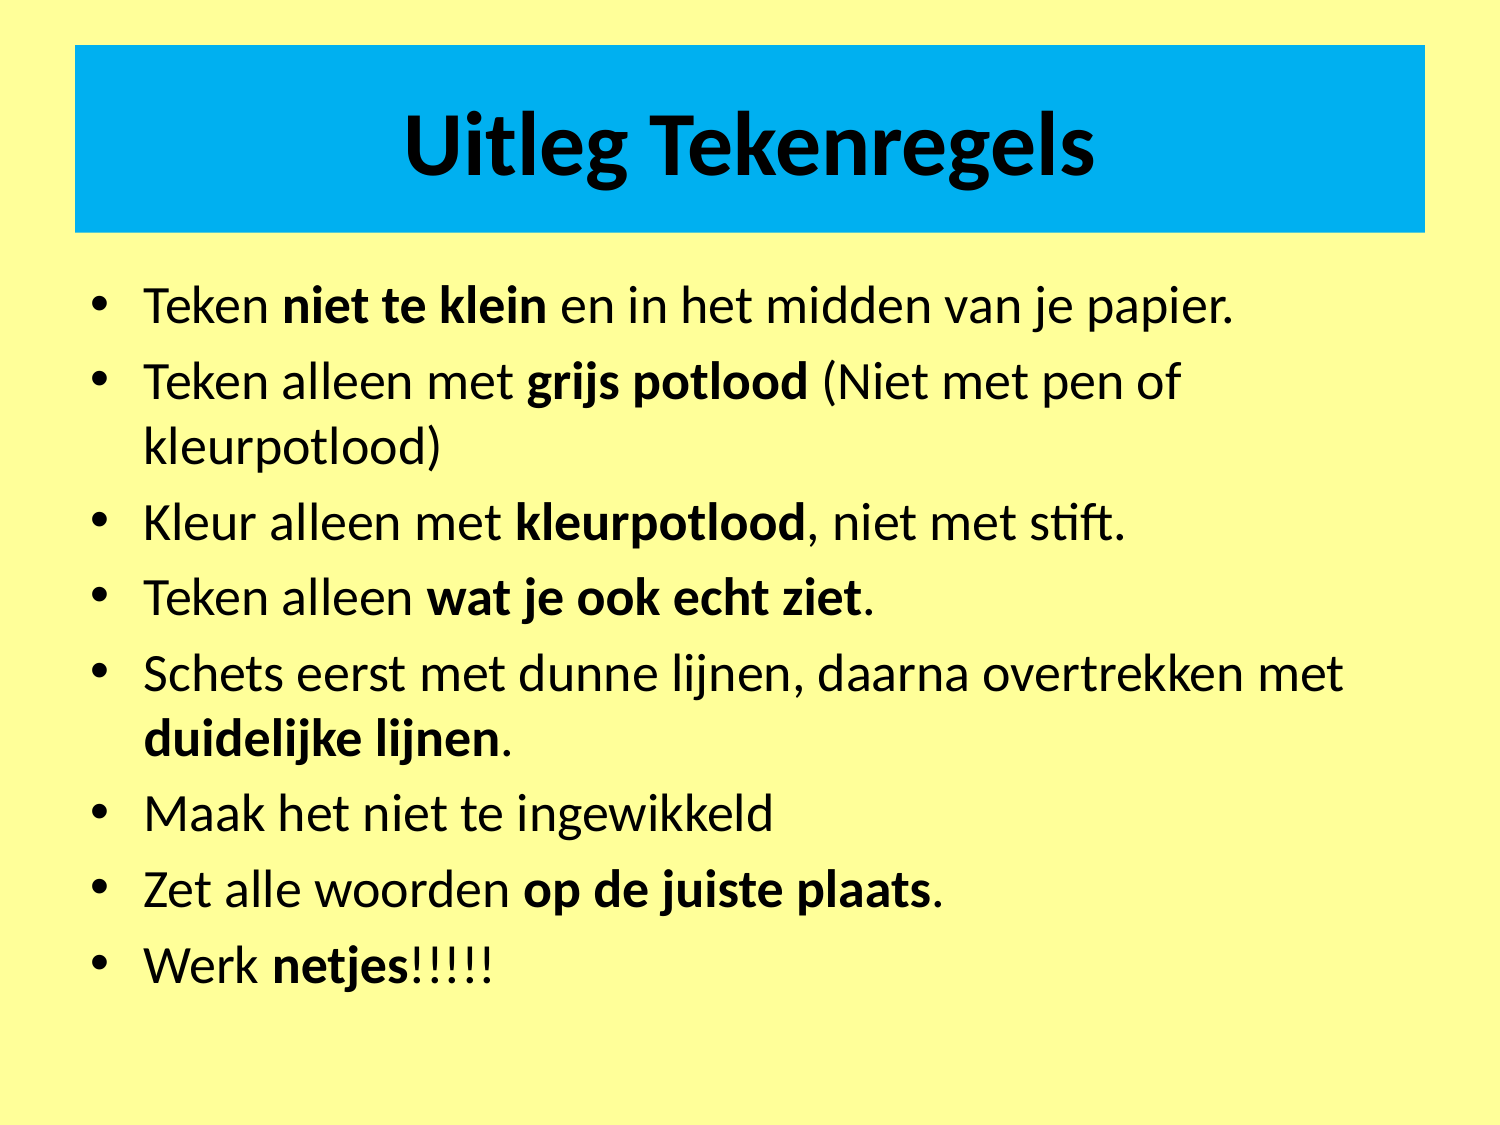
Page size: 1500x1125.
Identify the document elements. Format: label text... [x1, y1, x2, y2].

list Teken niet te klein en in het midden van je papier. Teken alleen met grijs potlood (Niet met pen of kleurpotlood) Kleur alleen met kleurpotlood, niet met stift. Teken alleen wat je ook echt ziet. Schets eerst met dunne lijnen, daarna overtrekken met duidelijke lijnen. Maak het niet te ingewikkeld Zet alle woorden op de juiste plaats. Werk netjes!!!!! [75, 262, 1425, 1005]
title Uitleg Tekenregels [75, 45, 1425, 233]
